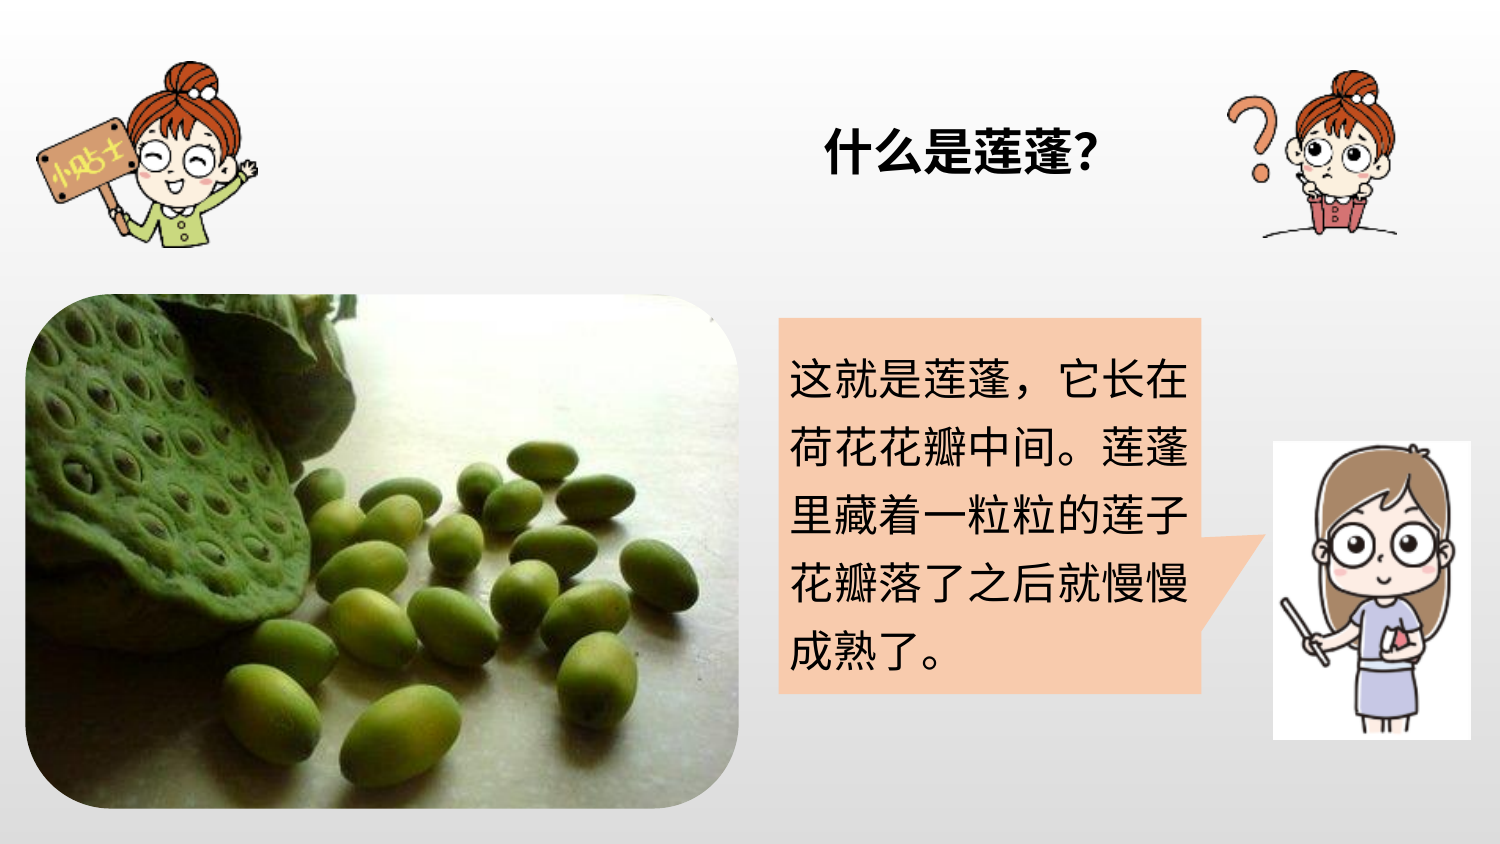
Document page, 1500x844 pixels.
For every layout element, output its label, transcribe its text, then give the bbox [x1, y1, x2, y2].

picture [36, 61, 258, 248]
picture [25, 294, 739, 809]
text_box 这就是莲蓬，它长在荷花花瓣中间。莲蓬里藏着一粒粒的莲子花瓣落了之后就慢慢成熟了。 [777, 316, 1268, 696]
picture [1273, 441, 1471, 740]
text_box 什么是莲蓬？ [812, 115, 1136, 187]
picture [1227, 70, 1397, 238]
